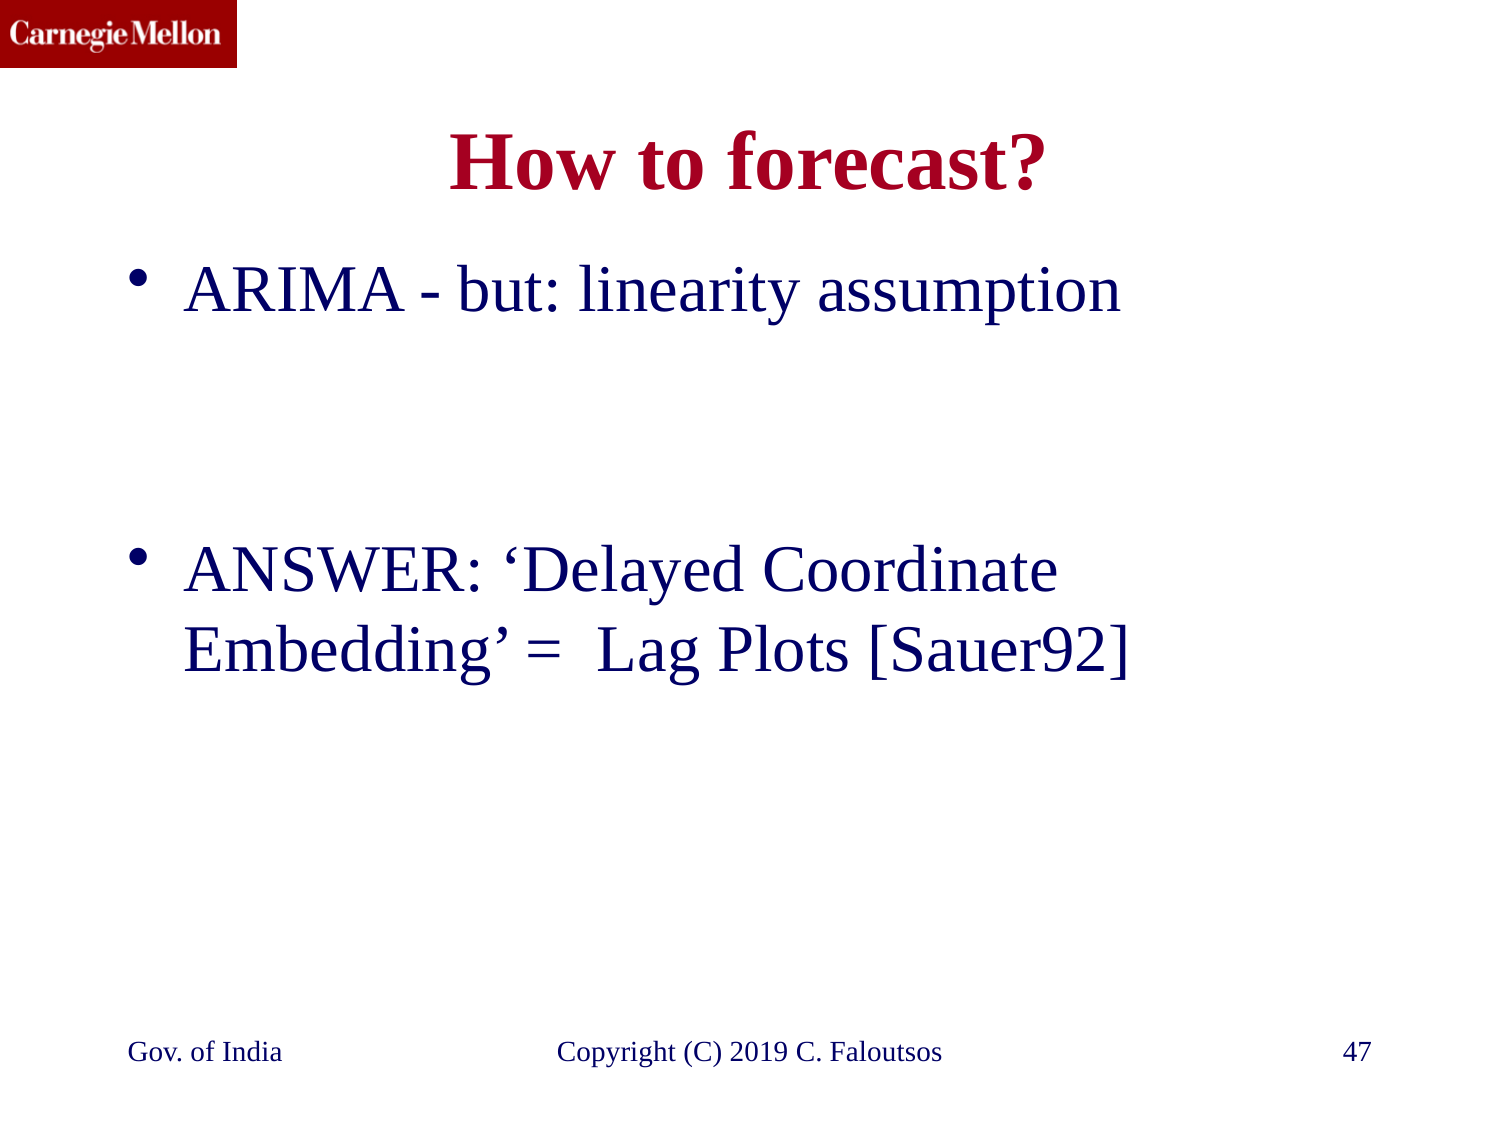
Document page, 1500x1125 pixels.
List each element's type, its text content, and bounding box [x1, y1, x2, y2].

footer Copyright (C) 2019 C. Faloutsos [512, 1024, 988, 1101]
slide_number Gov. of India [112, 1024, 426, 1101]
picture [0, 0, 237, 68]
list ARIMA - but: linearity assumption ANSWER: ‘Delayed Coordinate Embedding’ = Lag Plots [Sauer92] [112, 237, 1388, 1001]
slide_number 47 [1074, 1024, 1388, 1101]
title How to forecast? [112, 99, 1388, 213]
